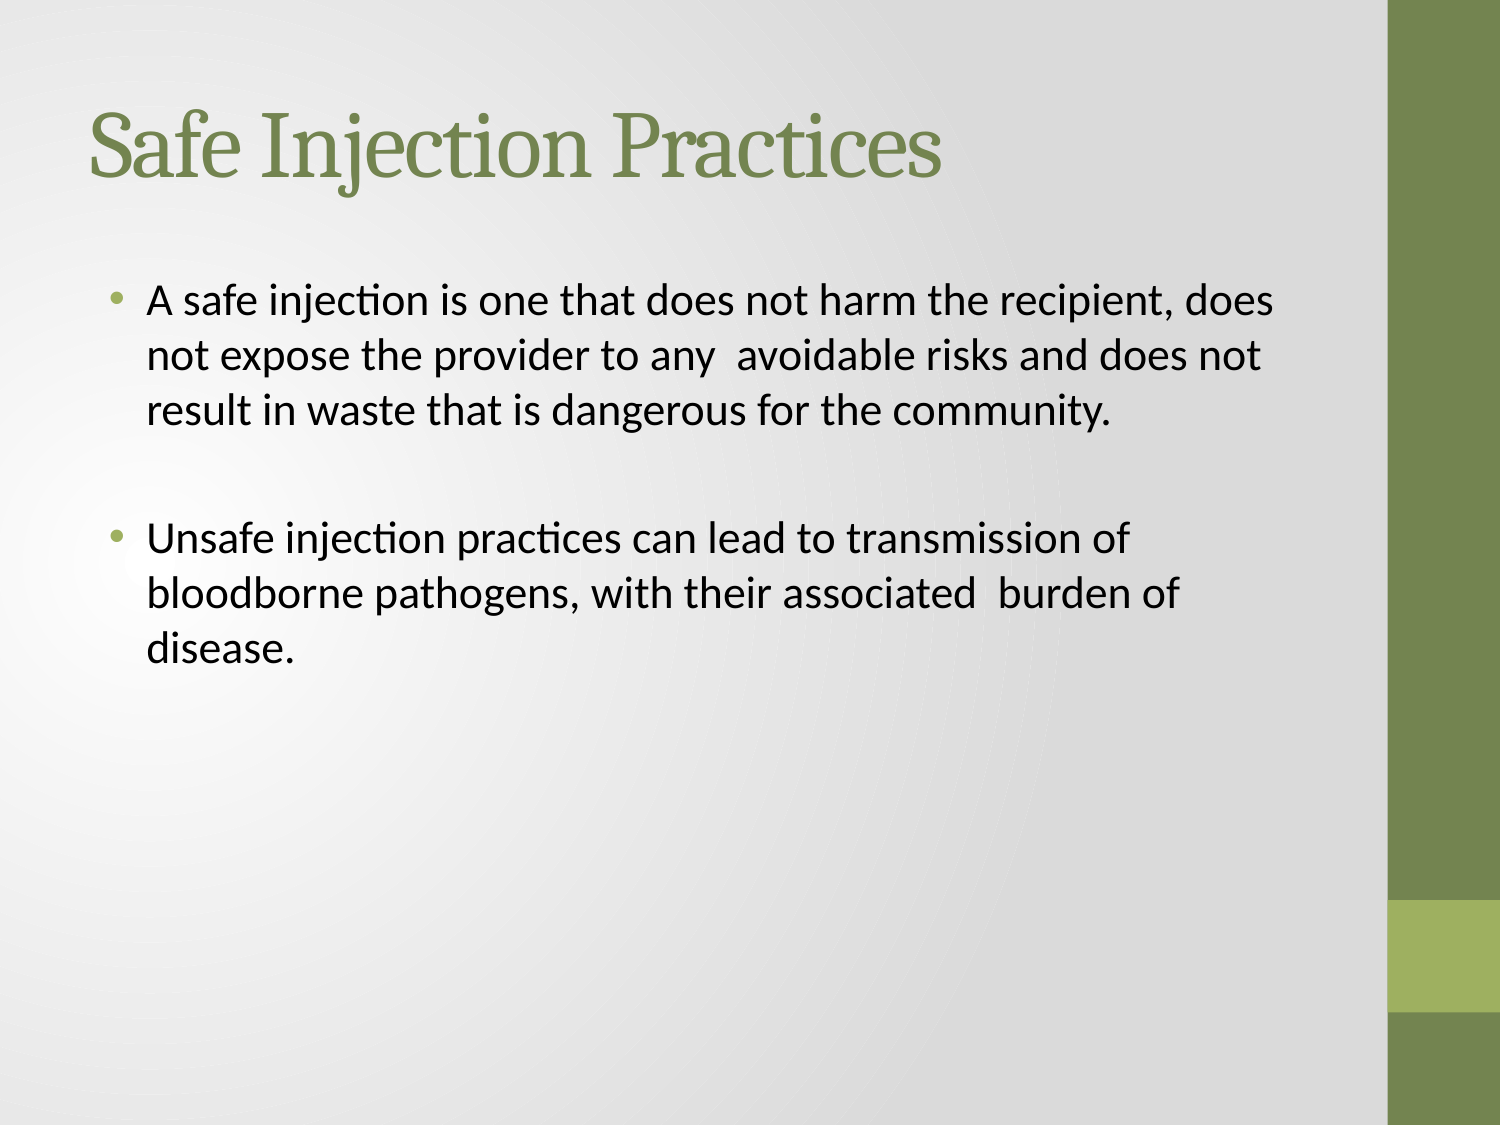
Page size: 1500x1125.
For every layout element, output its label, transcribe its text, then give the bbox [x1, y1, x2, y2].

title Safe Injection Practices [75, 45, 1325, 233]
list A safe injection is one that does not harm the recipient, does not expose the provider to any avoidable risks and does not result in waste that is dangerous for the community. Unsafe injection practices can lead to transmission of bloodborne pathogens, with their associated burden of disease. [75, 262, 1325, 1050]
